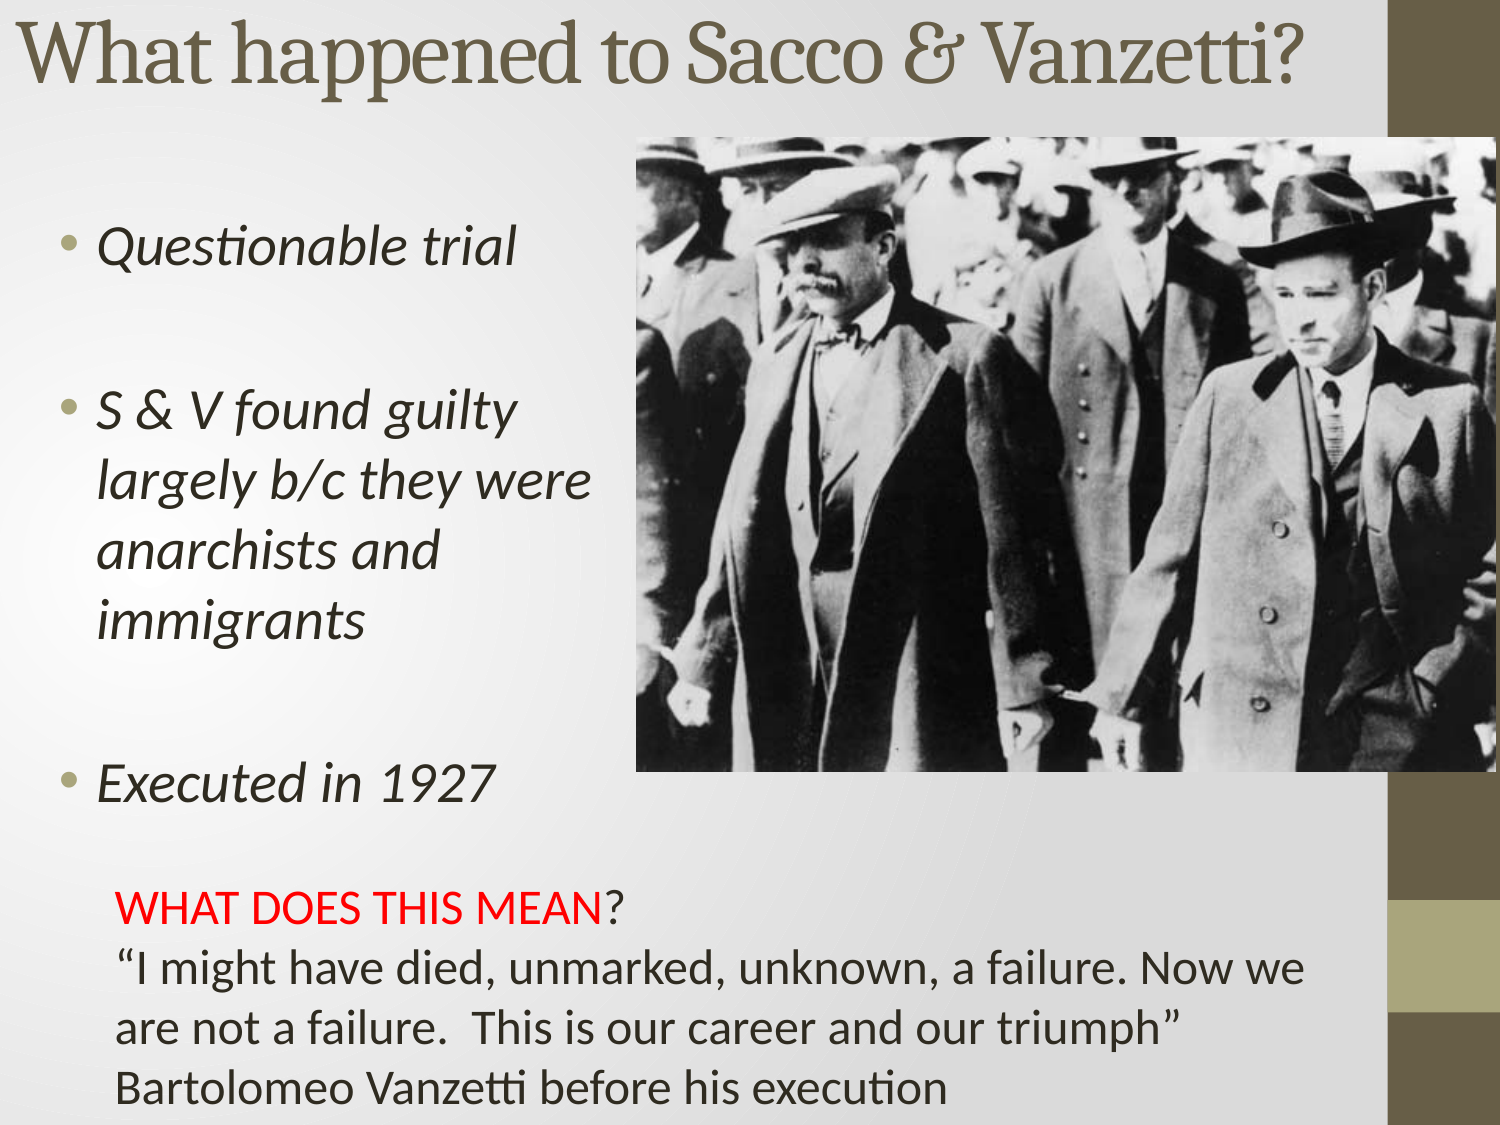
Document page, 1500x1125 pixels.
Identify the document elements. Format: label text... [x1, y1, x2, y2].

list Questionable trial S & V found guilty largely b/c they were anarchists and immigrants Executed in 1927 [24, 200, 625, 953]
title What happened to Sacco & Vanzetti? [0, 0, 1388, 141]
picture [635, 136, 1497, 773]
text_box WHAT DOES THIS MEAN? “I might have died, unmarked, unknown, a failure. Now we are not a failure. This is our career and our triumph” Bartolomeo Vanzetti before his execution [99, 867, 1363, 1123]
